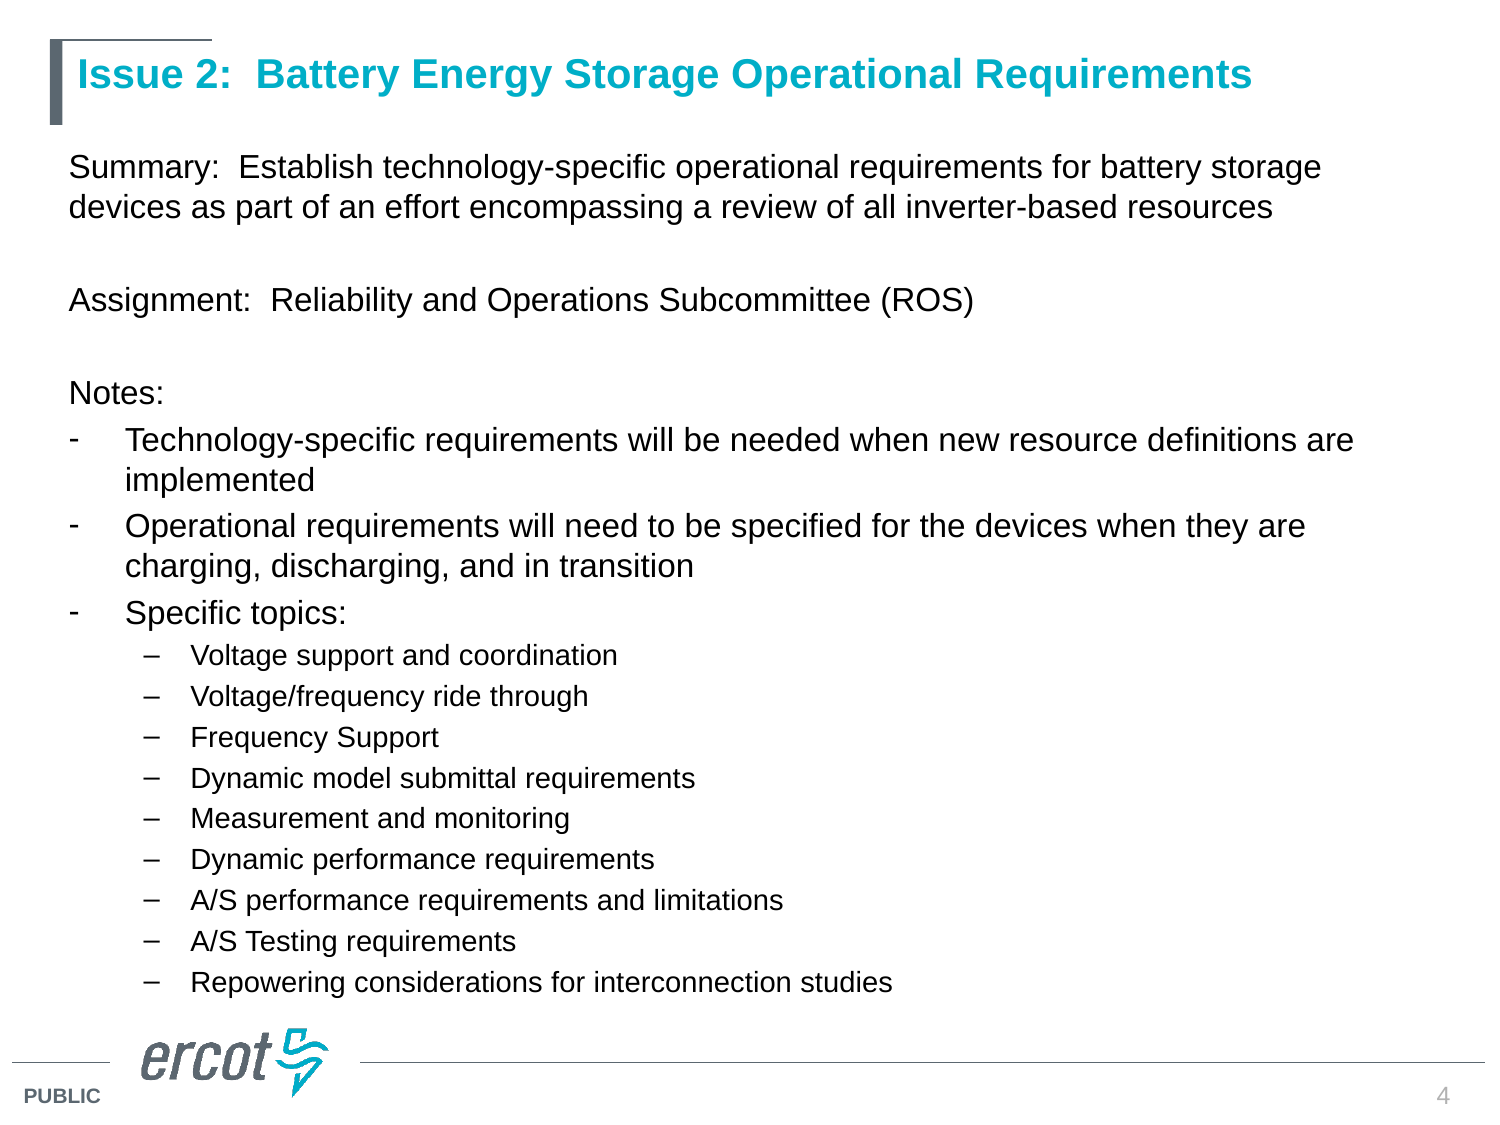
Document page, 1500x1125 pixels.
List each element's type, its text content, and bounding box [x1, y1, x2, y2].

title Issue 2: Battery Energy Storage Operational Requirements [62, 39, 1450, 125]
picture [137, 1050, 332, 1100]
slide_number 4 [1400, 1076, 1488, 1113]
text_box [323, 507, 1500, 583]
list Summary: Establish technology-specific operational requirements for battery storage devices as part of an effort encompassing a review of all inverter-based resources Assignment: Reliability and Operations Subcommittee (ROS) Notes: Technology-specific requirements will be needed when new resource definitions are implemented Operational requirements will need to be specified for the devices when they are charging, discharging, and in transition Specific topics: Voltage support and coordination Voltage/frequency ride through Frequency Support Dynamic model submittal requirements Measurement and monitoring Dynamic performance requirements A/S performance requirements and limitations A/S Testing requirements Repowering considerations for interconnection studies [53, 137, 1441, 1050]
